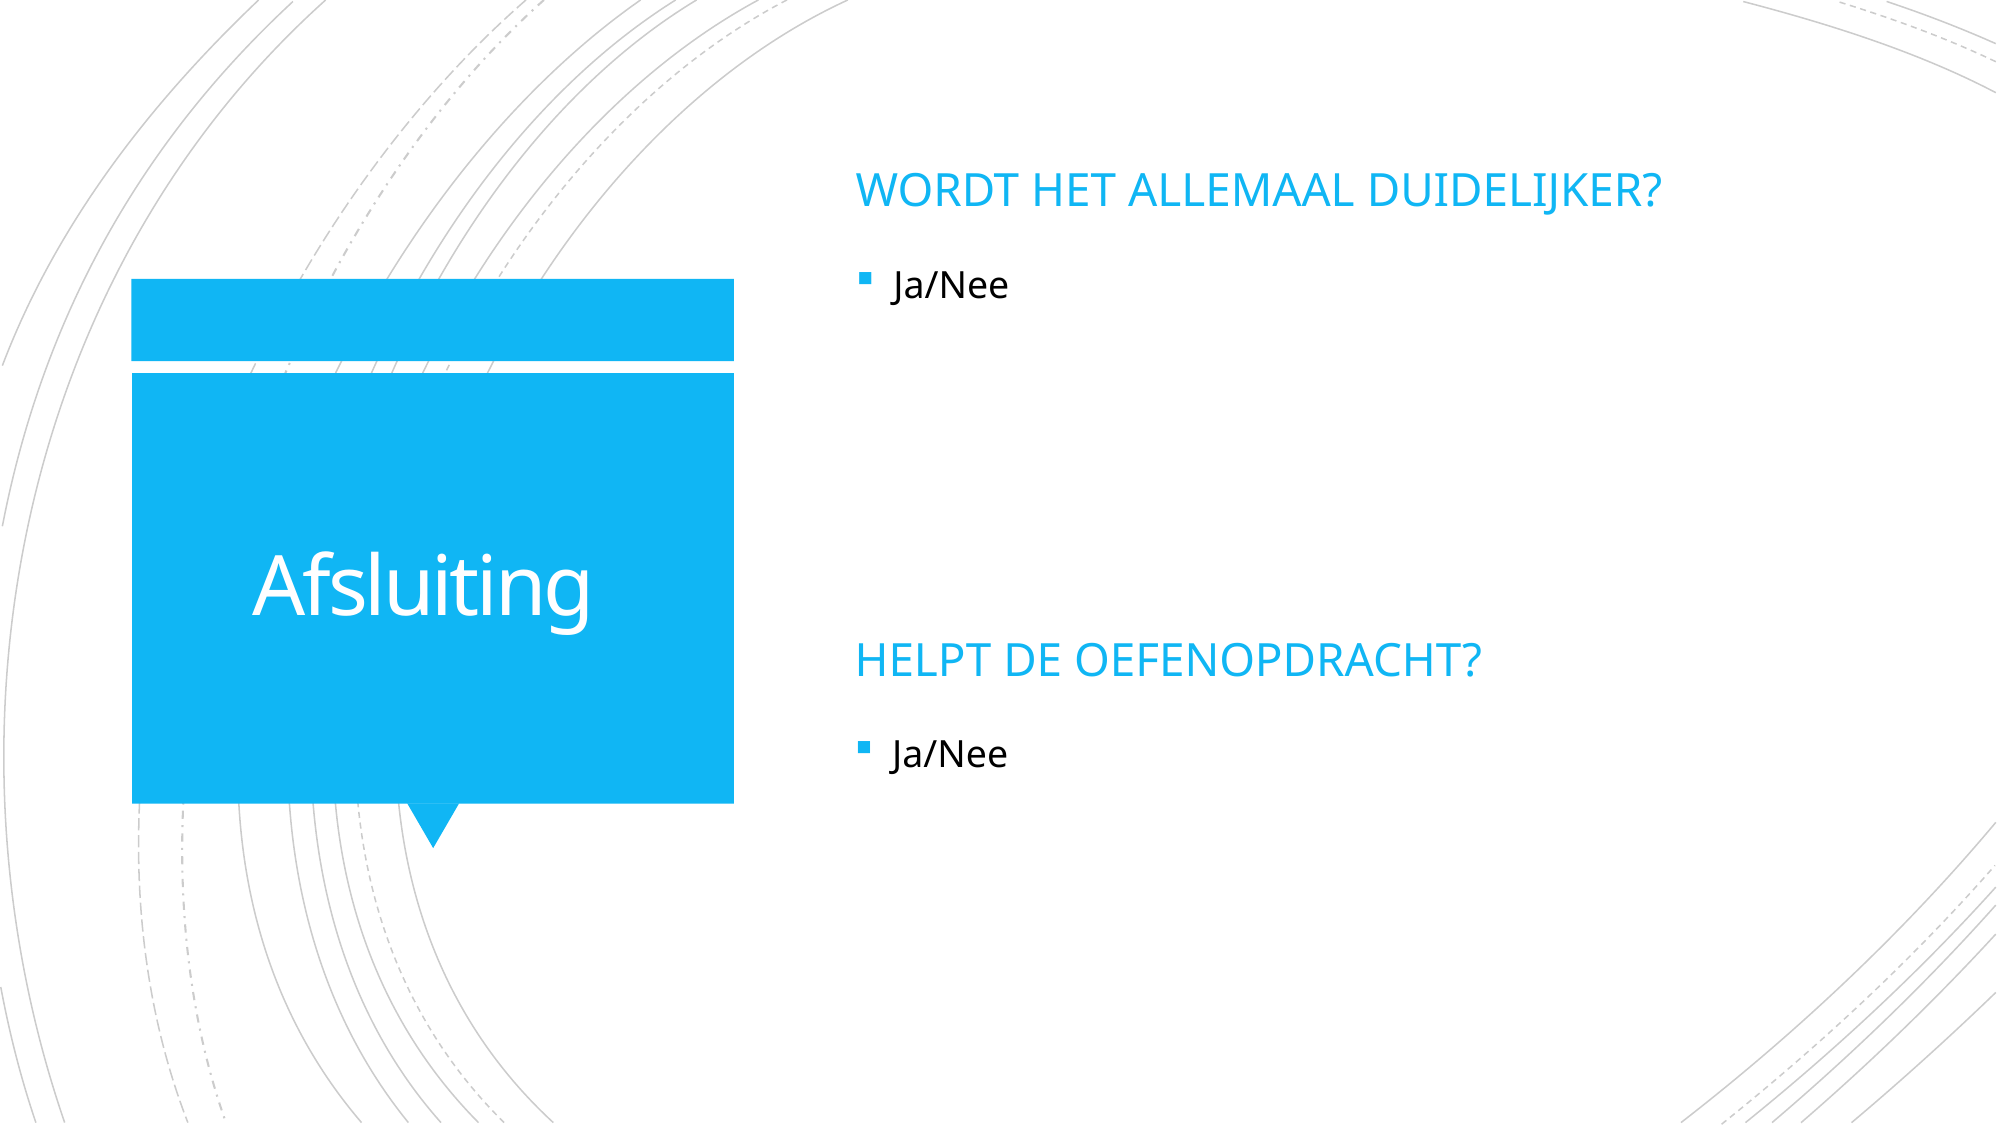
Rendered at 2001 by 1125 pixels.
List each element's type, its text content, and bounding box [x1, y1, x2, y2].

title Afsluiting [145, 387, 721, 792]
list Wordt het allemaal duidelijker? [840, 131, 1869, 244]
list Ja/Nee [839, 713, 1868, 994]
list Ja/Nee [840, 244, 1869, 523]
list Helpt de Oefenopdracht? [839, 601, 1868, 713]
